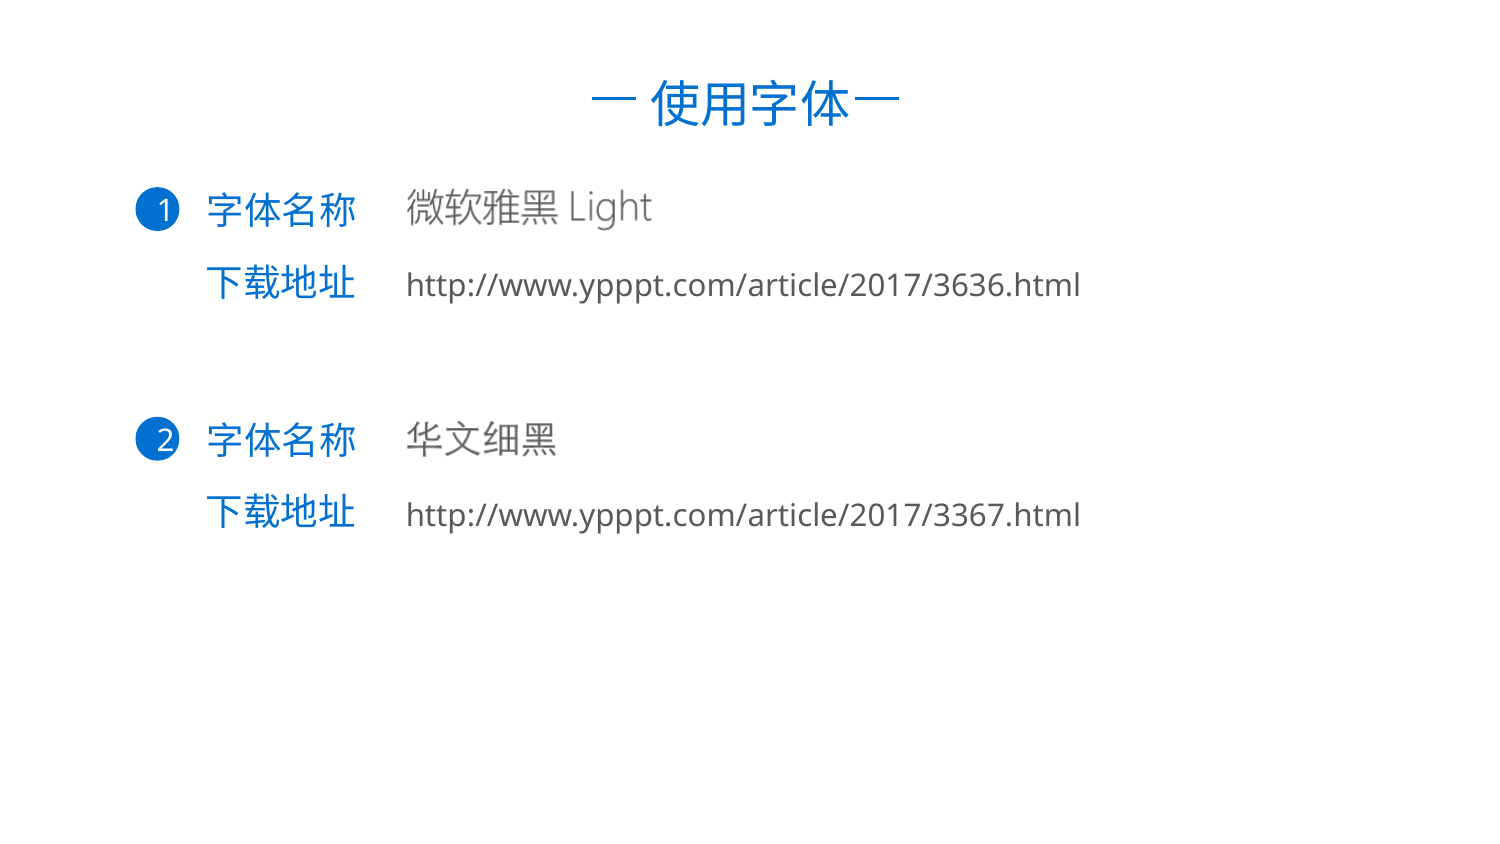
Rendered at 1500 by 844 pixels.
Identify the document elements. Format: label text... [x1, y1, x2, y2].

text_box 字体名称 [192, 179, 383, 240]
text_box 使用字体 [622, 52, 877, 140]
text_box 2 [134, 415, 181, 462]
picture [383, 171, 704, 253]
text_box 字体名称 [192, 409, 382, 470]
text_box http://www.ypppt.com/article/2017/3636.html [391, 257, 1168, 311]
text_box 下载地址 [191, 480, 384, 541]
text_box http://www.ypppt.com/article/2017/3367.html [391, 487, 1168, 540]
text_box 下载地址 [191, 251, 384, 311]
picture [382, 401, 582, 483]
text_box 1 [134, 186, 181, 233]
